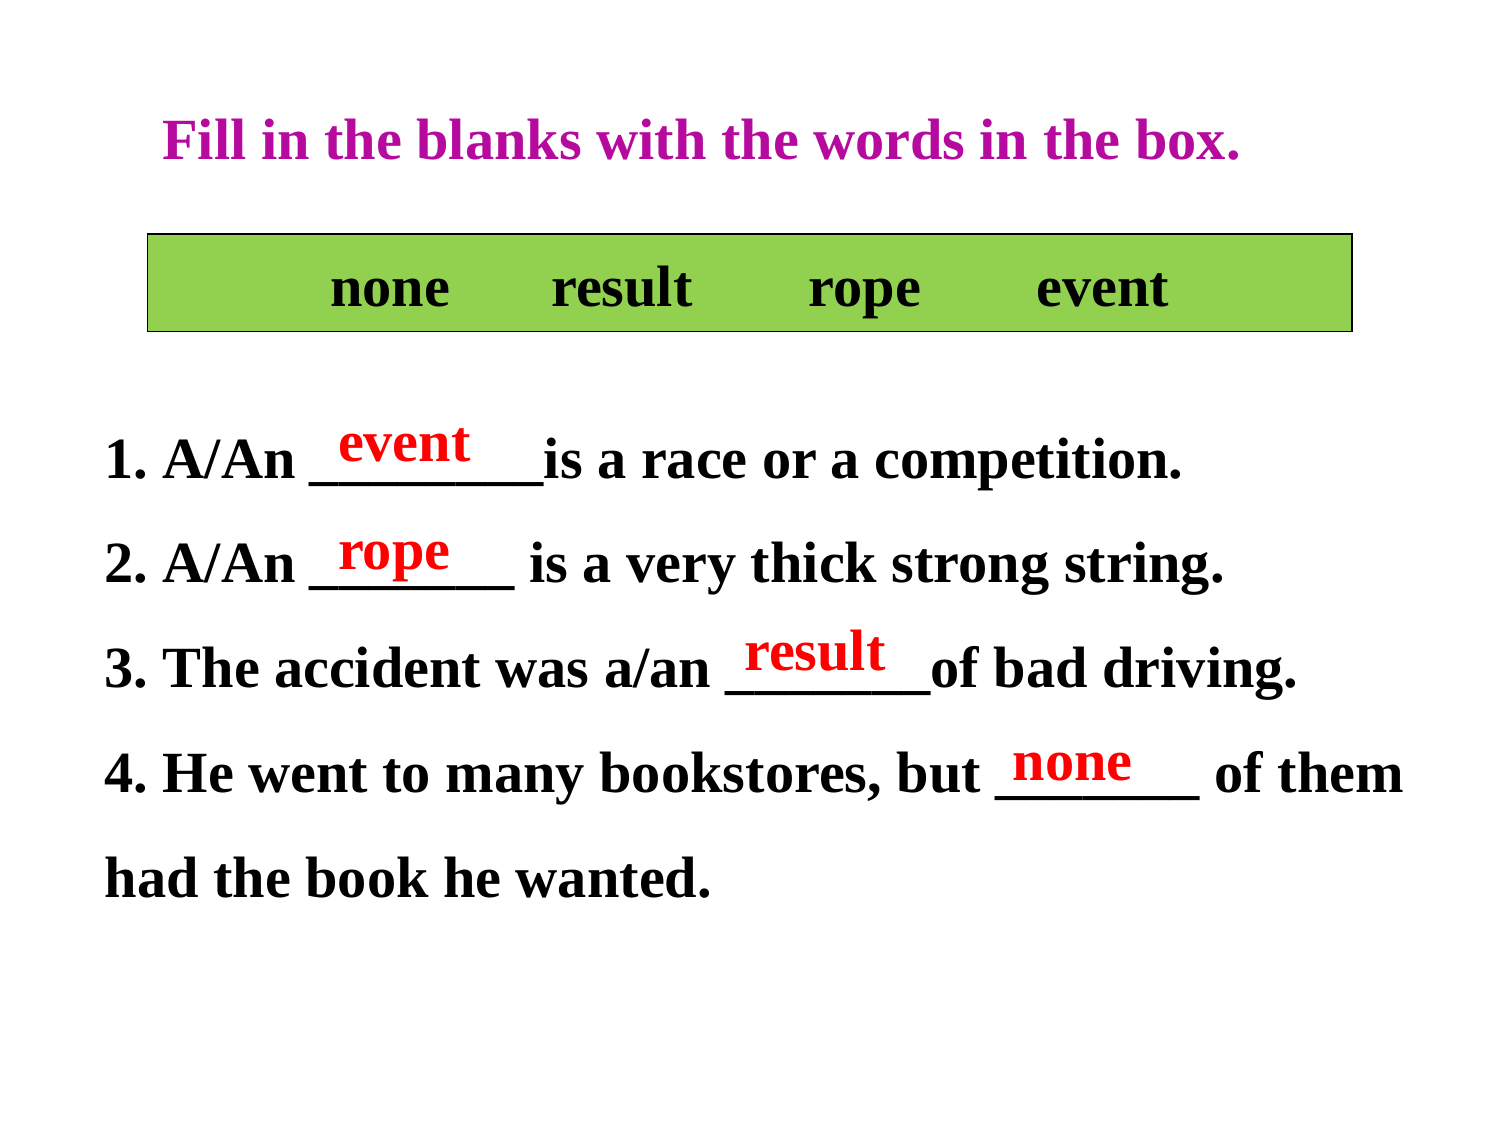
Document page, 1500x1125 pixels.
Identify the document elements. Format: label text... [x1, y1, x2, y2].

text_box Fill in the blanks with the words in the box. [147, 94, 1500, 180]
text_box A/An ________is a race or a competition. A/An _______ is a very thick strong string. The accident was a/an _______of bad driving. He went to many bookstores, but _______ of them had the book he wanted. [89, 377, 1500, 917]
text_box rope [323, 503, 516, 589]
text_box none result rope event [147, 233, 1353, 332]
text_box event [323, 395, 560, 481]
text_box result [729, 604, 966, 690]
text_box none [998, 714, 1211, 799]
